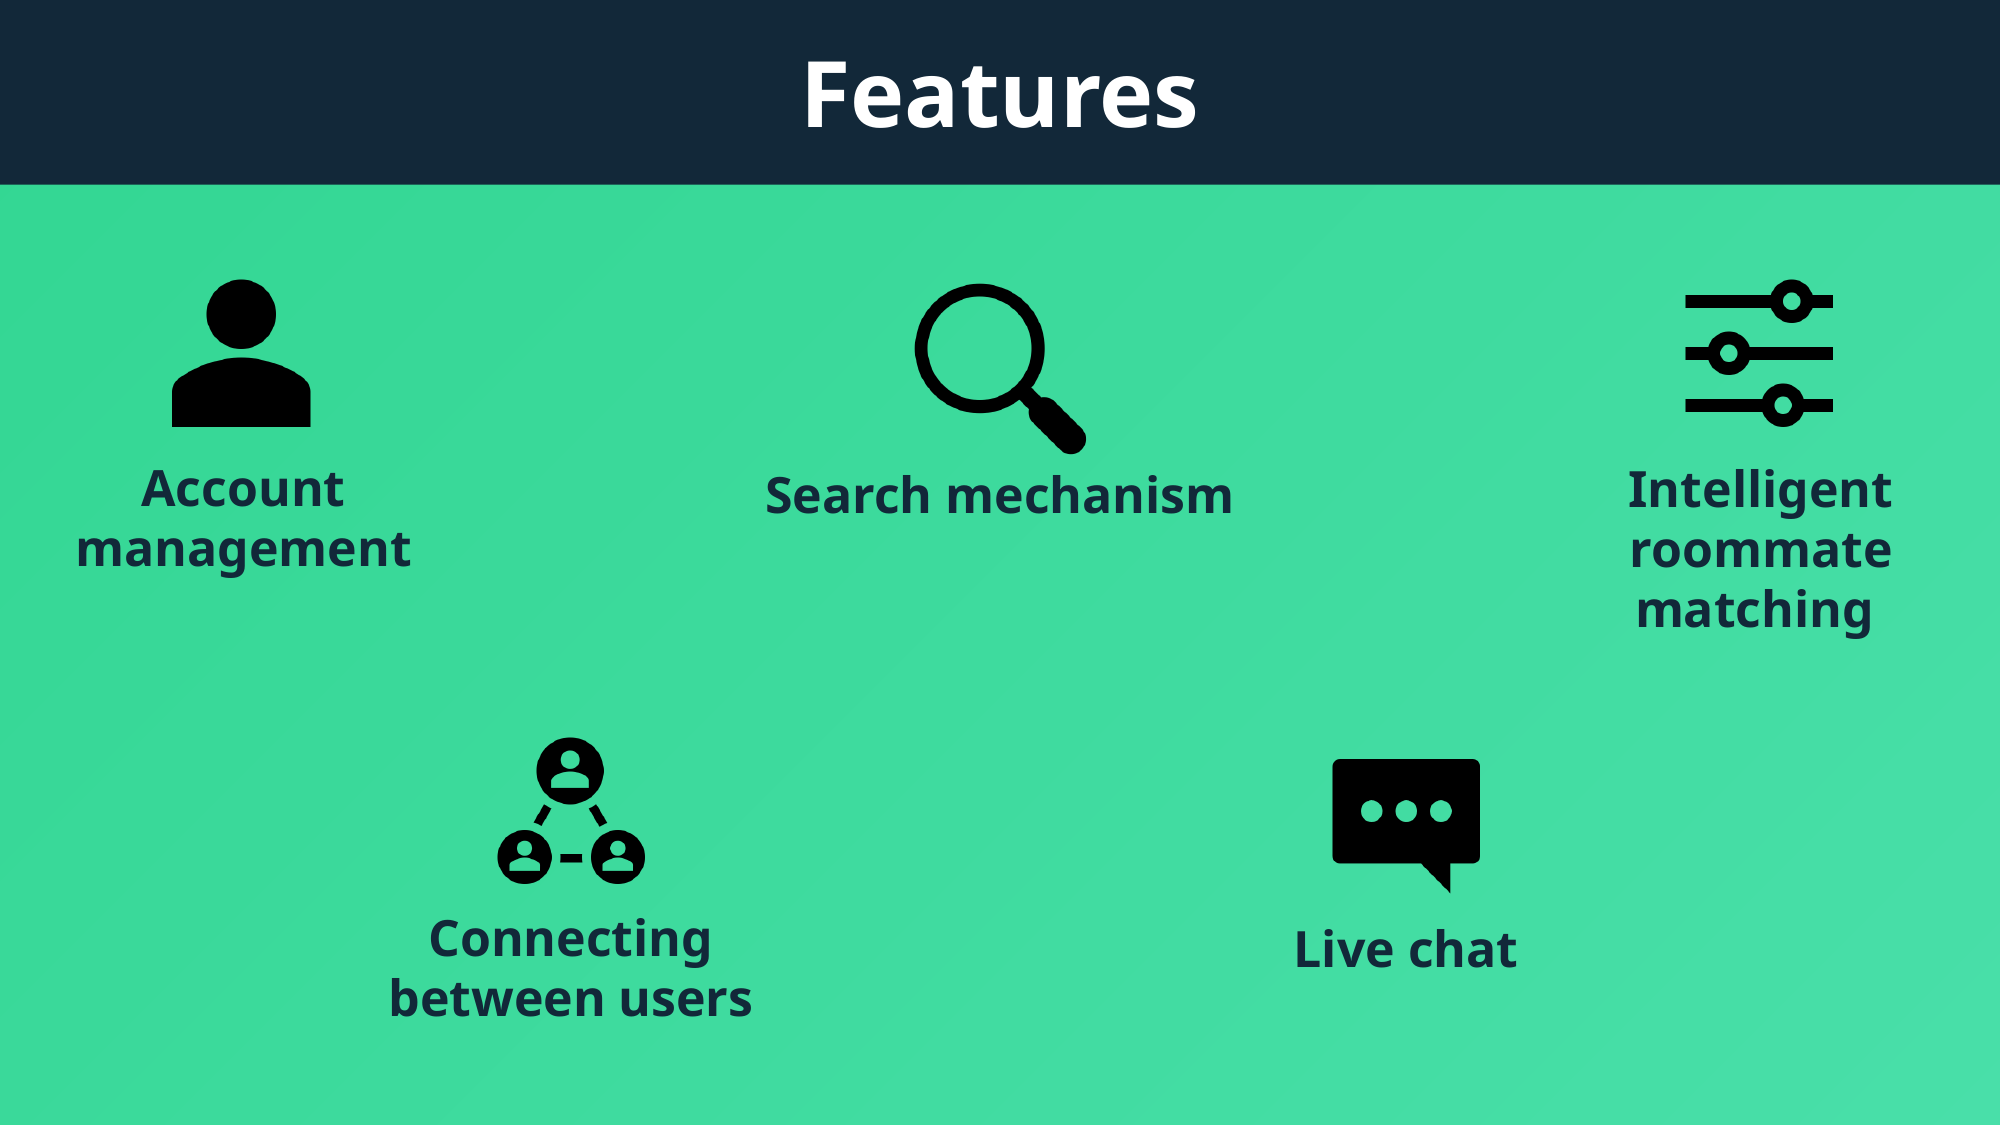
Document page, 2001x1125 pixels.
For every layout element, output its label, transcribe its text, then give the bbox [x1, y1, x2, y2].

text_box Live chat [1278, 910, 1534, 986]
text_box [0, 0, 2000, 186]
text_box Intelligent roommate matching [1522, 450, 2000, 646]
picture [467, 707, 675, 914]
text_box Connecting between users [344, 899, 798, 1034]
picture [1302, 722, 1510, 930]
text_box Account management [4, 449, 483, 584]
text_box Search mechanism [750, 456, 1250, 531]
picture [137, 249, 345, 457]
title Features [137, 35, 1863, 161]
picture [1655, 249, 1863, 457]
picture [896, 265, 1104, 472]
